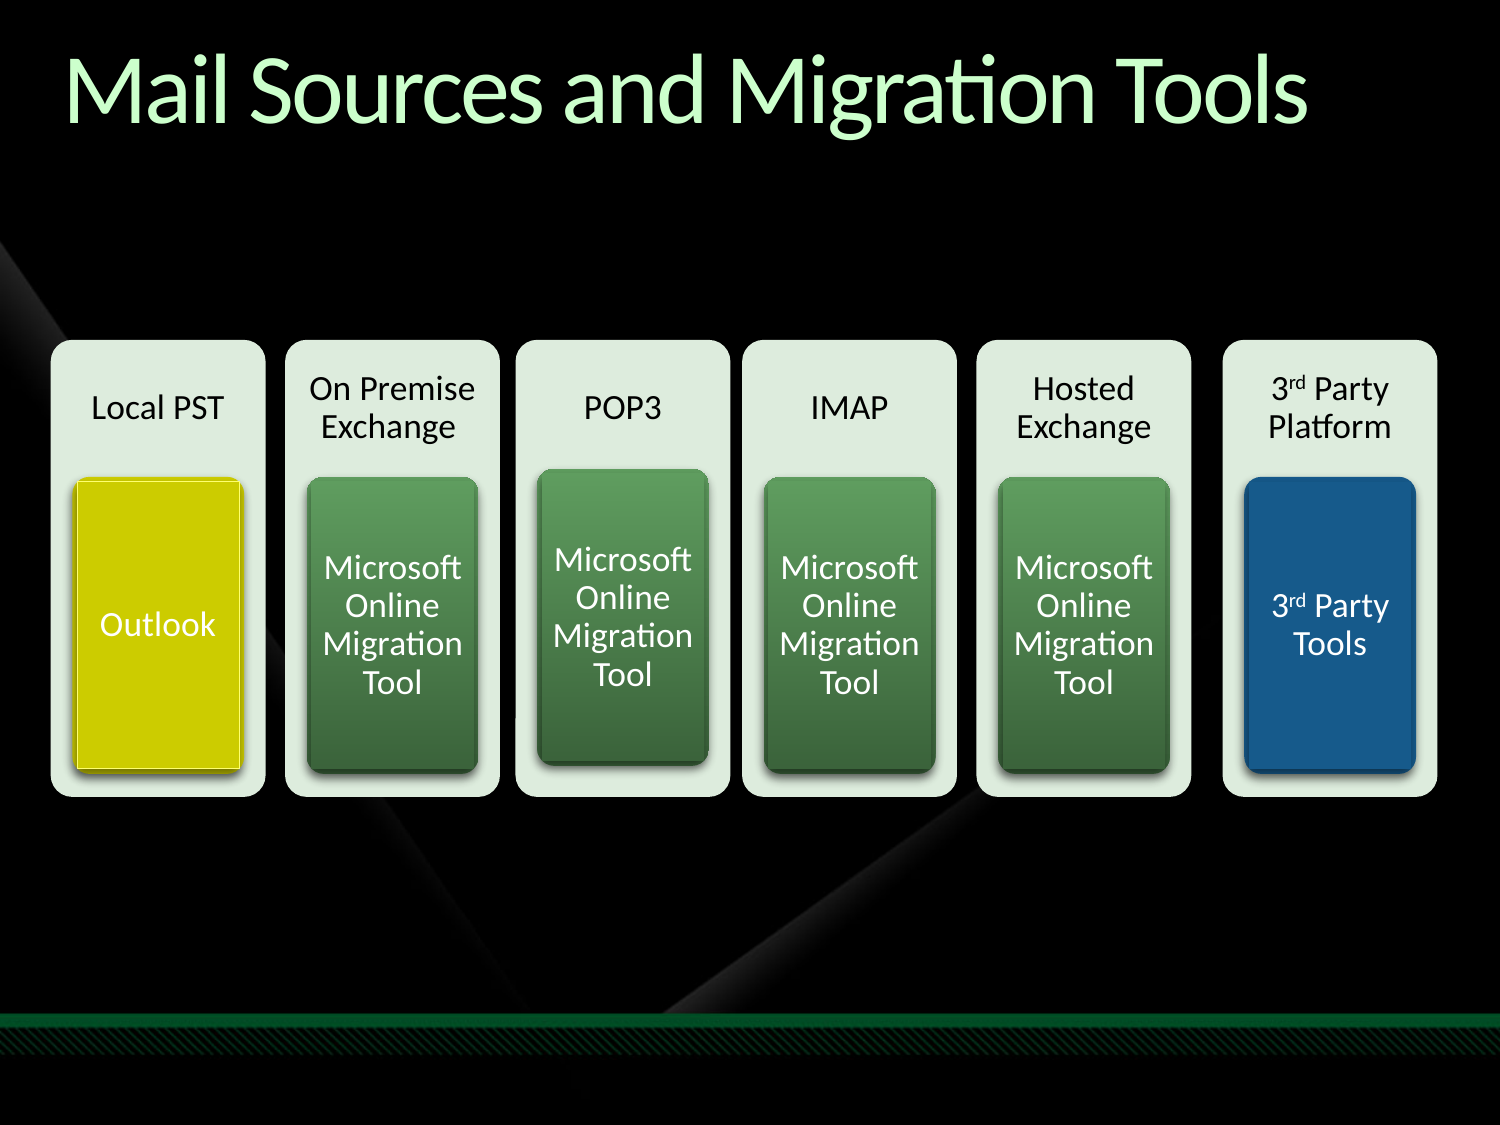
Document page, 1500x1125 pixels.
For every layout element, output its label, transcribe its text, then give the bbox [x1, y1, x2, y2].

title Mail Sources and Migration Tools [62, 37, 1438, 147]
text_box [72, 476, 245, 775]
picture [0, 0, 1500, 1125]
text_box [1243, 476, 1417, 775]
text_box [1222, 339, 1438, 798]
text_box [763, 476, 936, 775]
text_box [50, 339, 266, 798]
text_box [536, 468, 710, 767]
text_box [515, 339, 731, 798]
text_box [741, 339, 958, 798]
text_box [976, 339, 1192, 798]
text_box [306, 476, 479, 775]
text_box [284, 339, 501, 798]
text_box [997, 476, 1171, 775]
